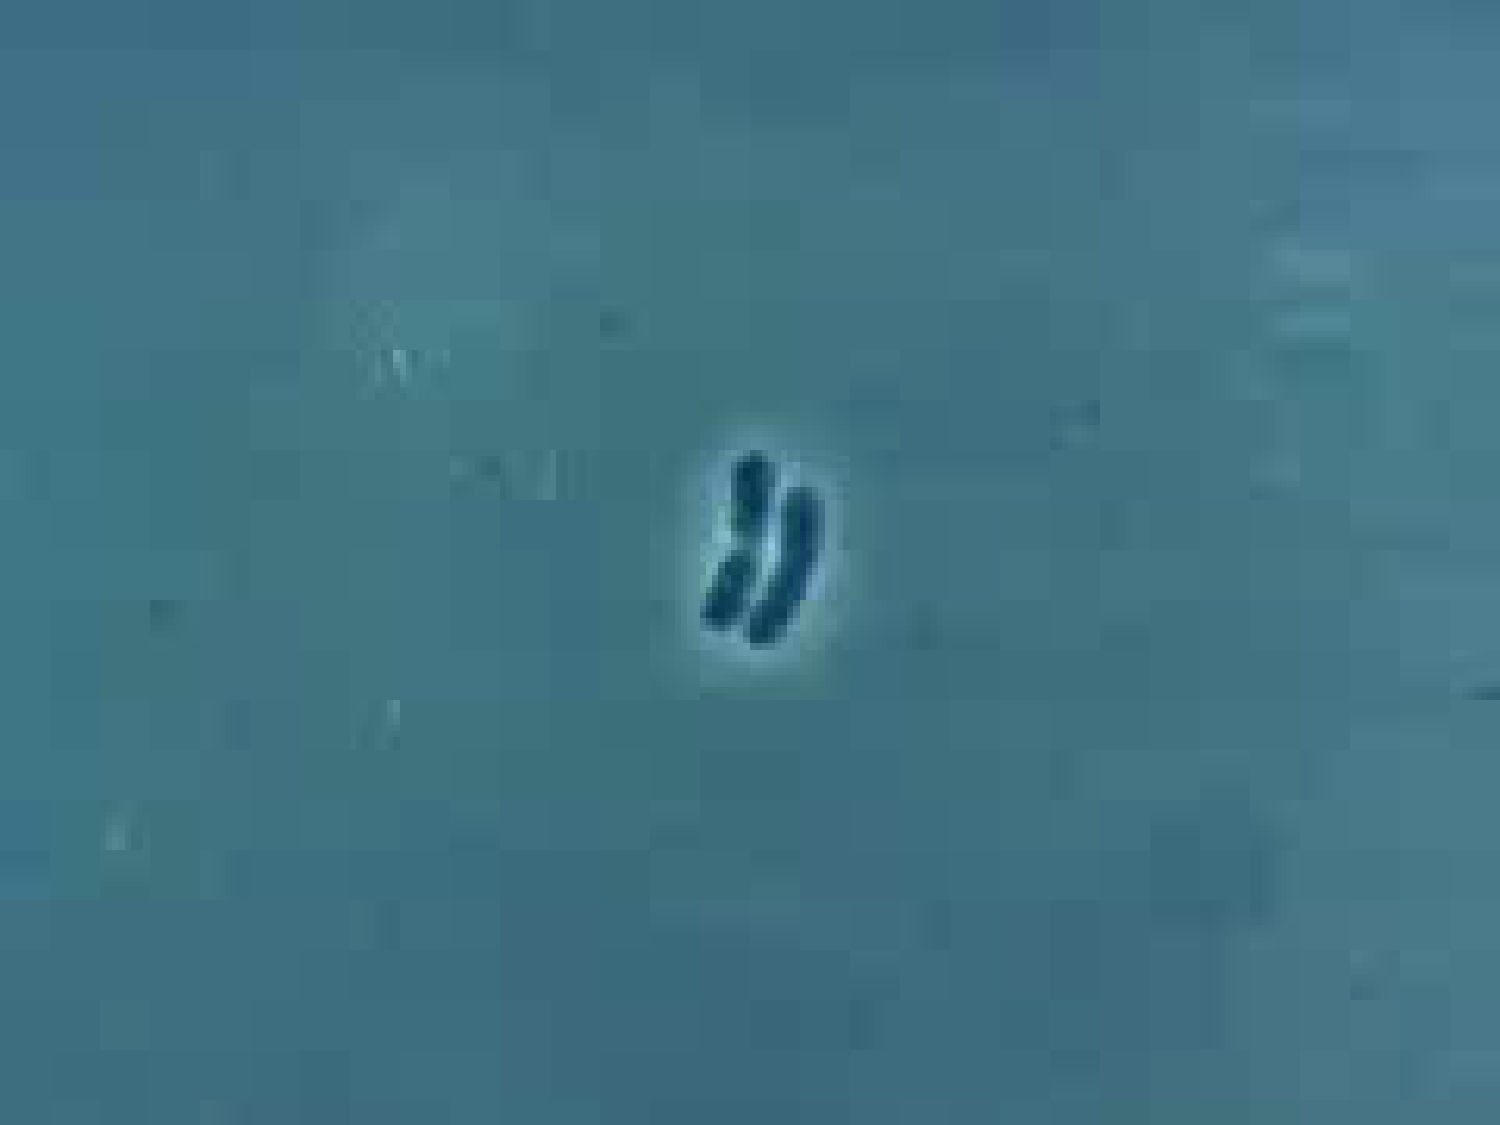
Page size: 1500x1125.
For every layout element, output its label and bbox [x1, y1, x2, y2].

text_box [0, 0, 1500, 1125]
